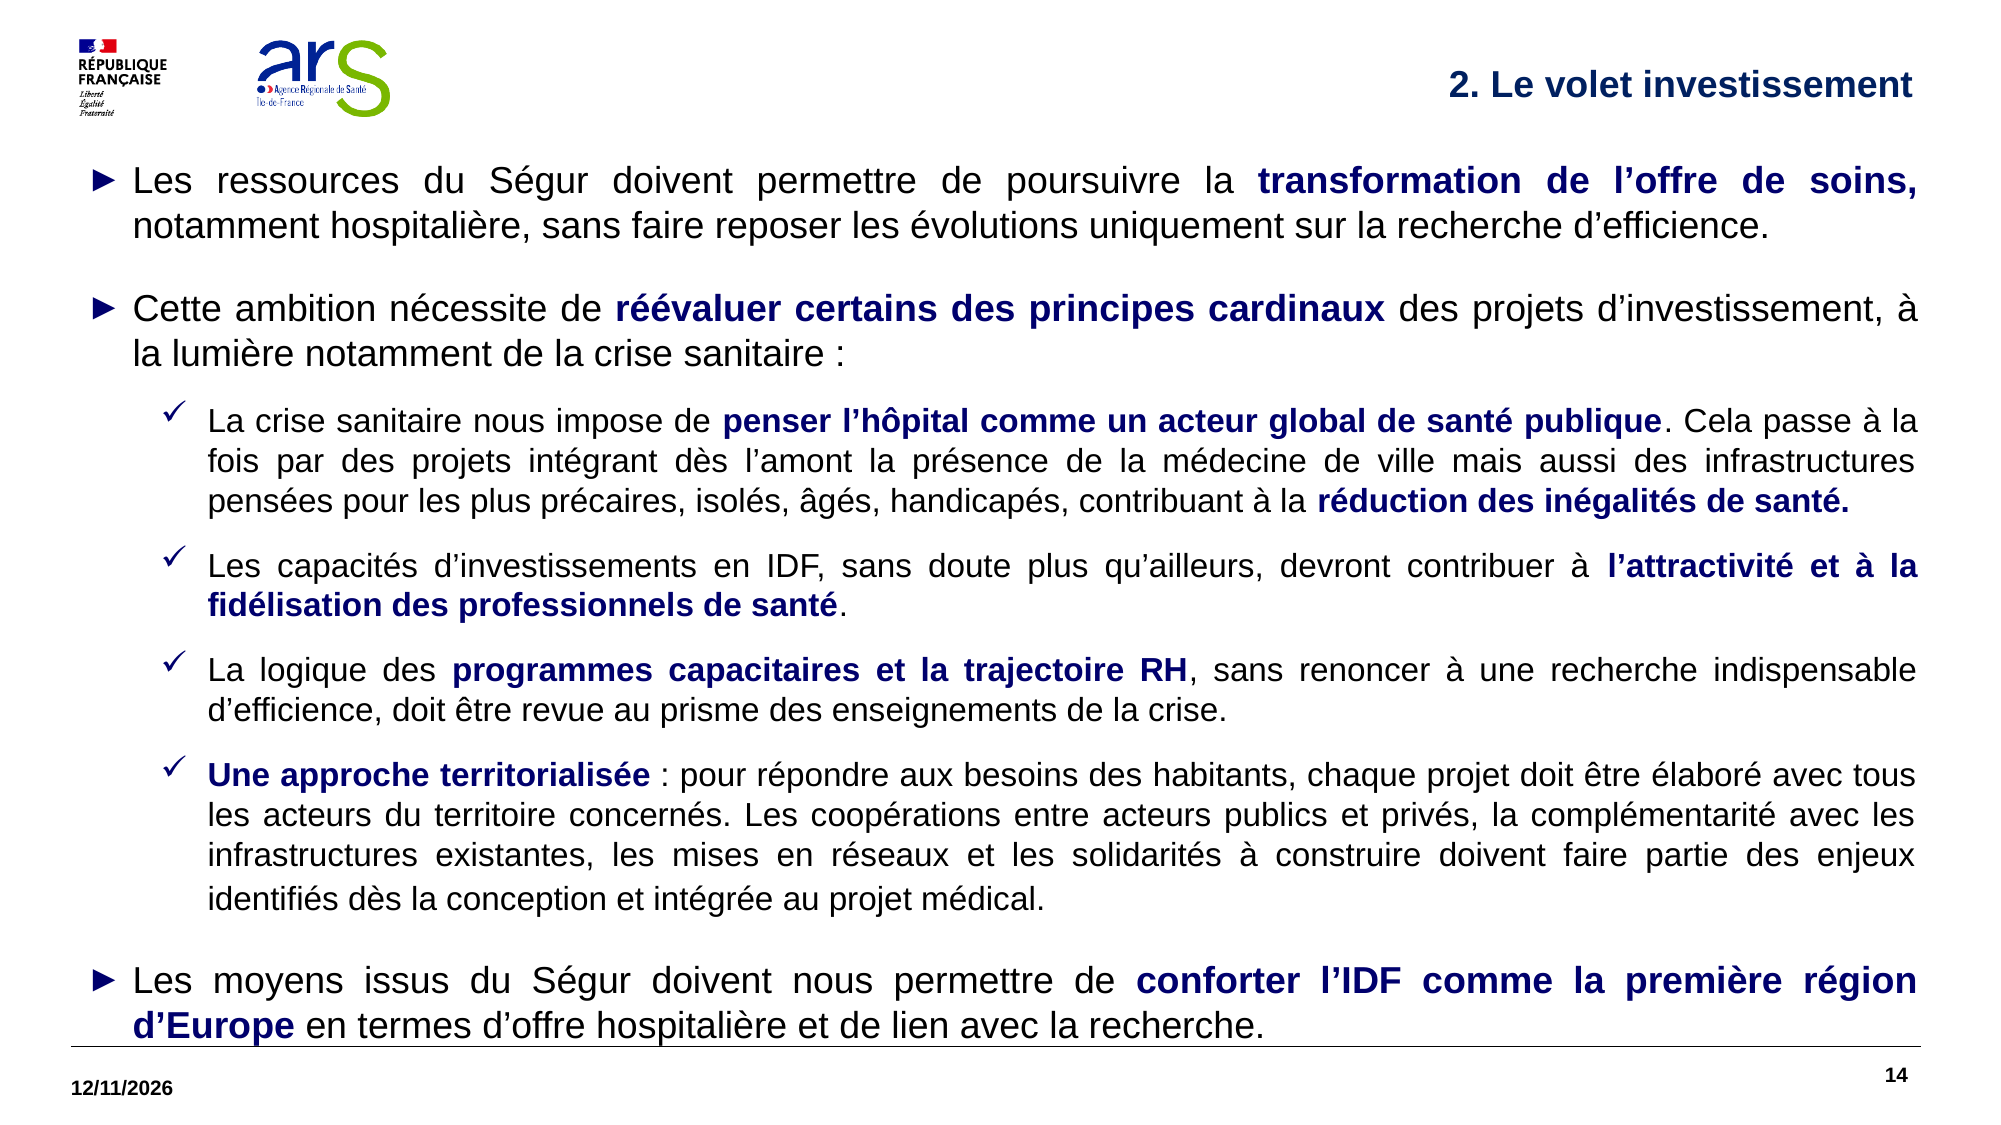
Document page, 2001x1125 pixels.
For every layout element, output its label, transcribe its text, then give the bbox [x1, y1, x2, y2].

picture [63, 23, 182, 142]
text_box Les ressources du Ségur doivent permettre de poursuivre la transformation de l’offre de soins, notamment hospitalière, sans faire reposer les évolutions uniquement sur la recherche d’efficience. Cette ambition nécessite de réévaluer certains des principes cardinaux des projets d’investissement, à la lumière notamment de la crise sanitaire : La crise sanitaire nous impose de penser l’hôpital comme un acteur global de santé publique. Cela passe à la fois par des projets intégrant dès l’amont la présence de la médecine de ville mais aussi des infrastructures pensées pour les plus précaires, isolés, âgés, handicapés, contribuant à la réduction des inégalités de santé. Les capacités d’investissements en IDF, sans doute plus qu’ailleurs, devront contribuer à l’attractivité et à la fidélisation des professionnels de santé. La logique des programmes capacitaires et la trajectoire RH, sans renoncer à une recherche indispensable d’efficience, doit être revue au prisme des enseignements de la crise. Une approche territorialisée : pour répondre aux besoins des habitants, chaque projet doit être élaboré avec tous les acteurs du territoire concernés. Les coopérations entre acteurs publics et privés, la complémentarité avec les infrastructures existantes, les mises en réseaux et les solidarités à construire doivent faire partie des enjeux identifiés dès la conception et intégrée au projet médical. Les moyens issus du Ségur doivent nous permettre de conforter l’IDF comme la première région d’Europe en termes d’offre hospitalière et de lien avec la recherche. [70, 148, 1933, 1054]
picture [256, 40, 390, 117]
footer 2. Le volet investissement [627, 42, 1914, 122]
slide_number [70, 1054, 336, 1125]
slide_number 14 [1612, 1054, 1908, 1114]
